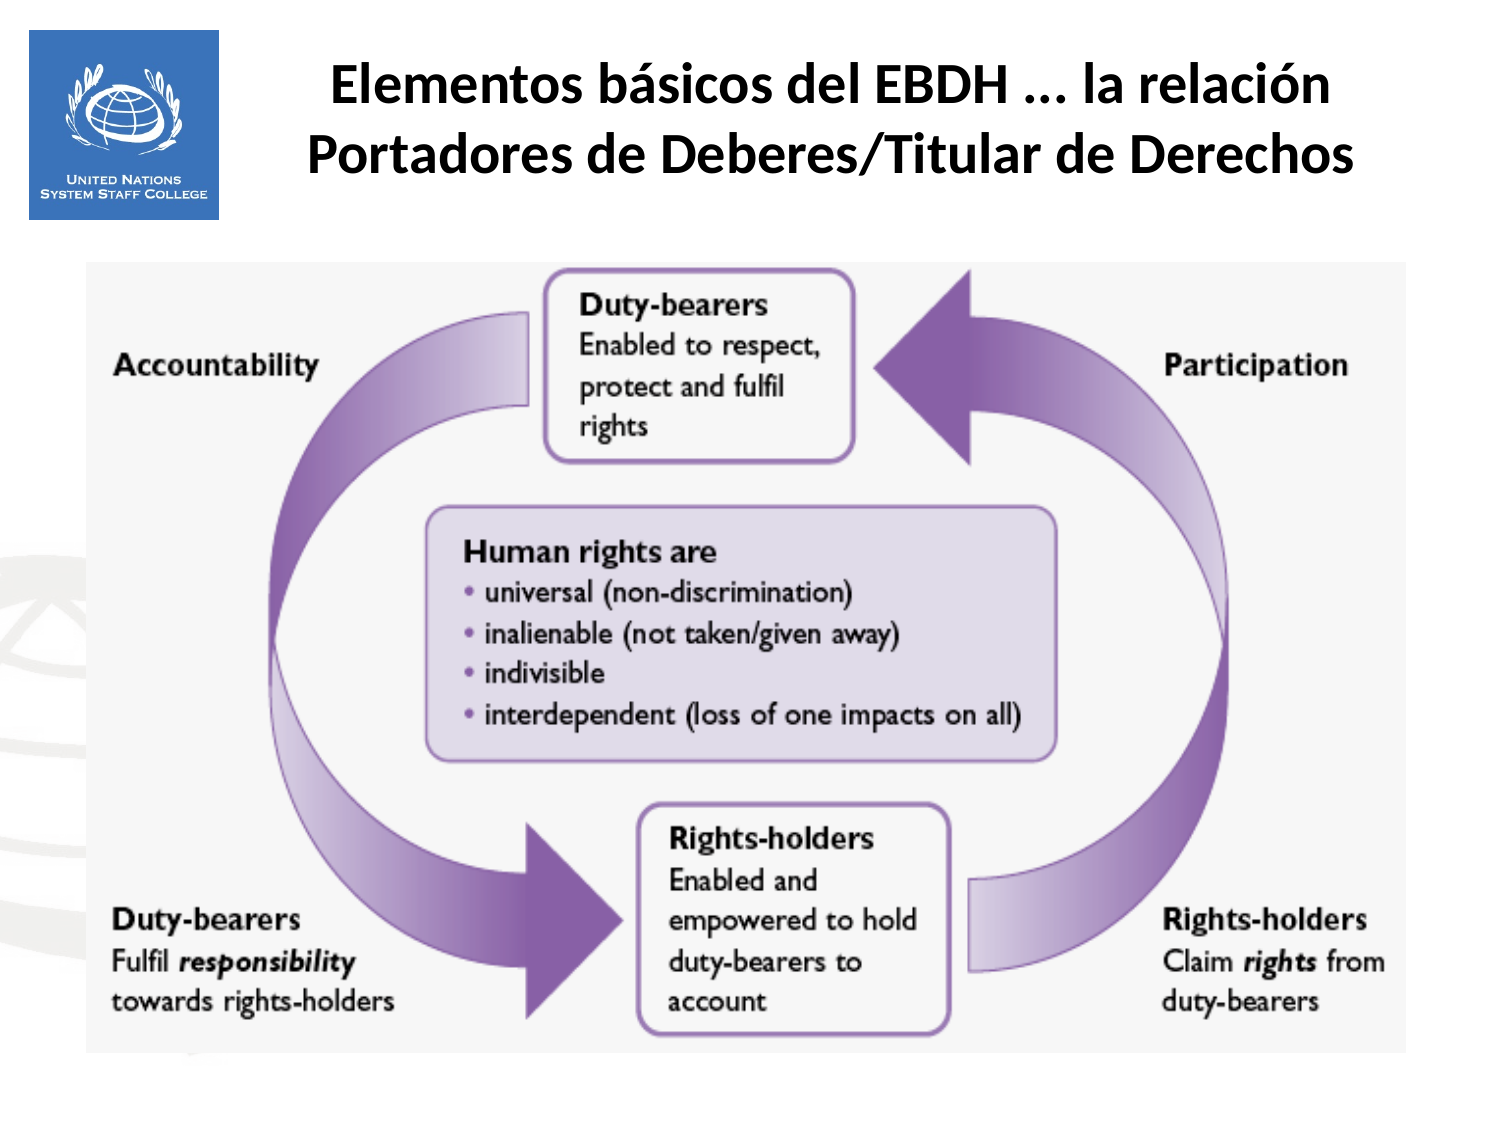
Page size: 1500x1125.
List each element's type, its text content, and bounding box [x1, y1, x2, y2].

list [86, 261, 1406, 1054]
title Elementos básicos del EBDH ... la relación Portadores de Deberes/Titular de Derechos [218, 18, 1445, 211]
picture [29, 30, 219, 220]
